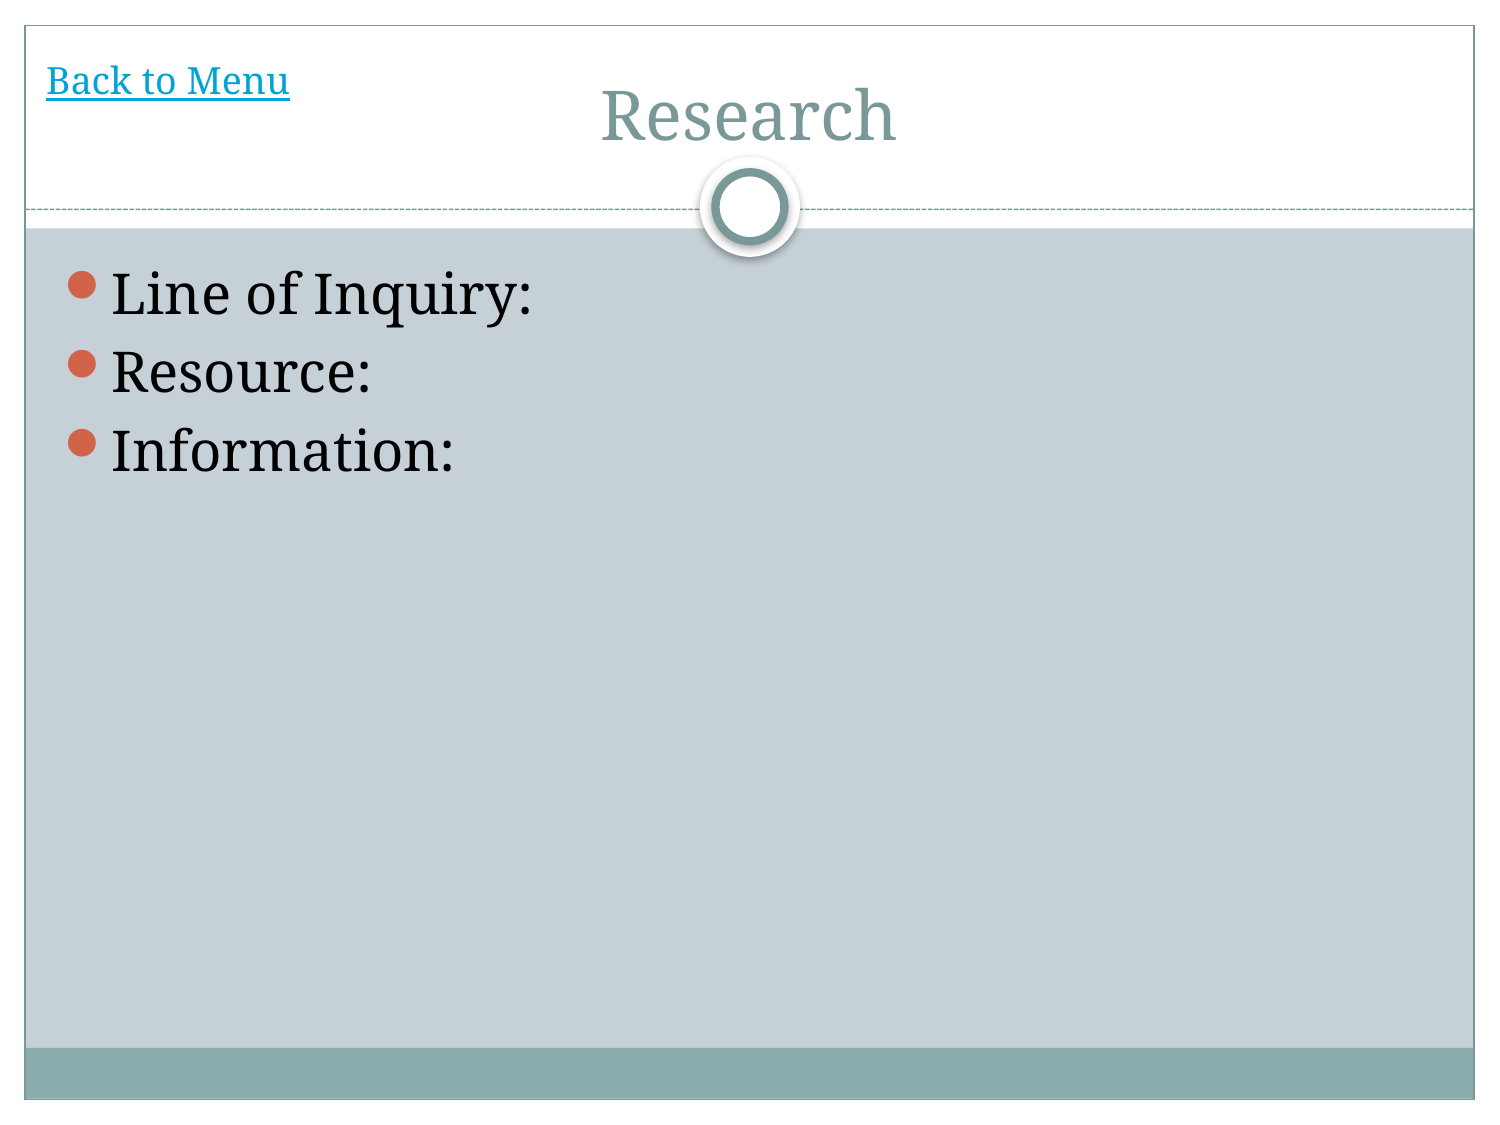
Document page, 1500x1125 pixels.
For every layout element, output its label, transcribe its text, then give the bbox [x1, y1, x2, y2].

list Line of Inquiry: Resource: Information: [49, 250, 1445, 1001]
title Research [49, 37, 1450, 162]
text_box Back to Menu [31, 49, 305, 116]
